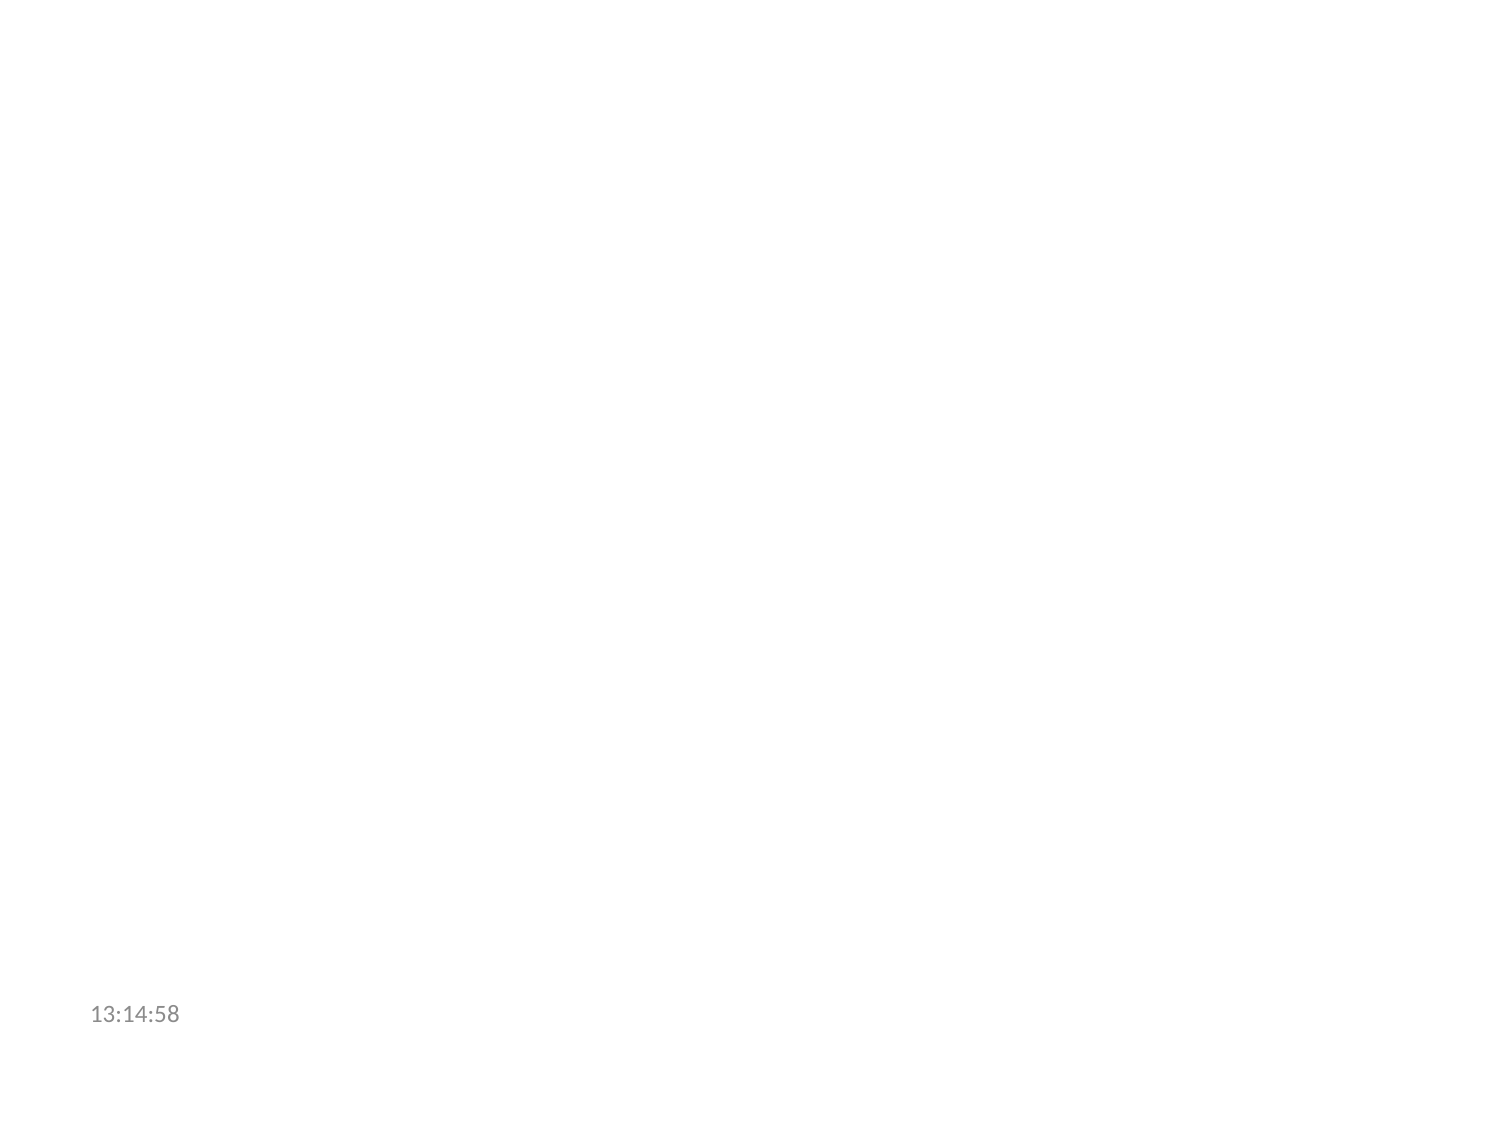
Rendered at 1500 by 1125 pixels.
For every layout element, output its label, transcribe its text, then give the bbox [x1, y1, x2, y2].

text_box 15:35:09 [75, 982, 425, 1043]
